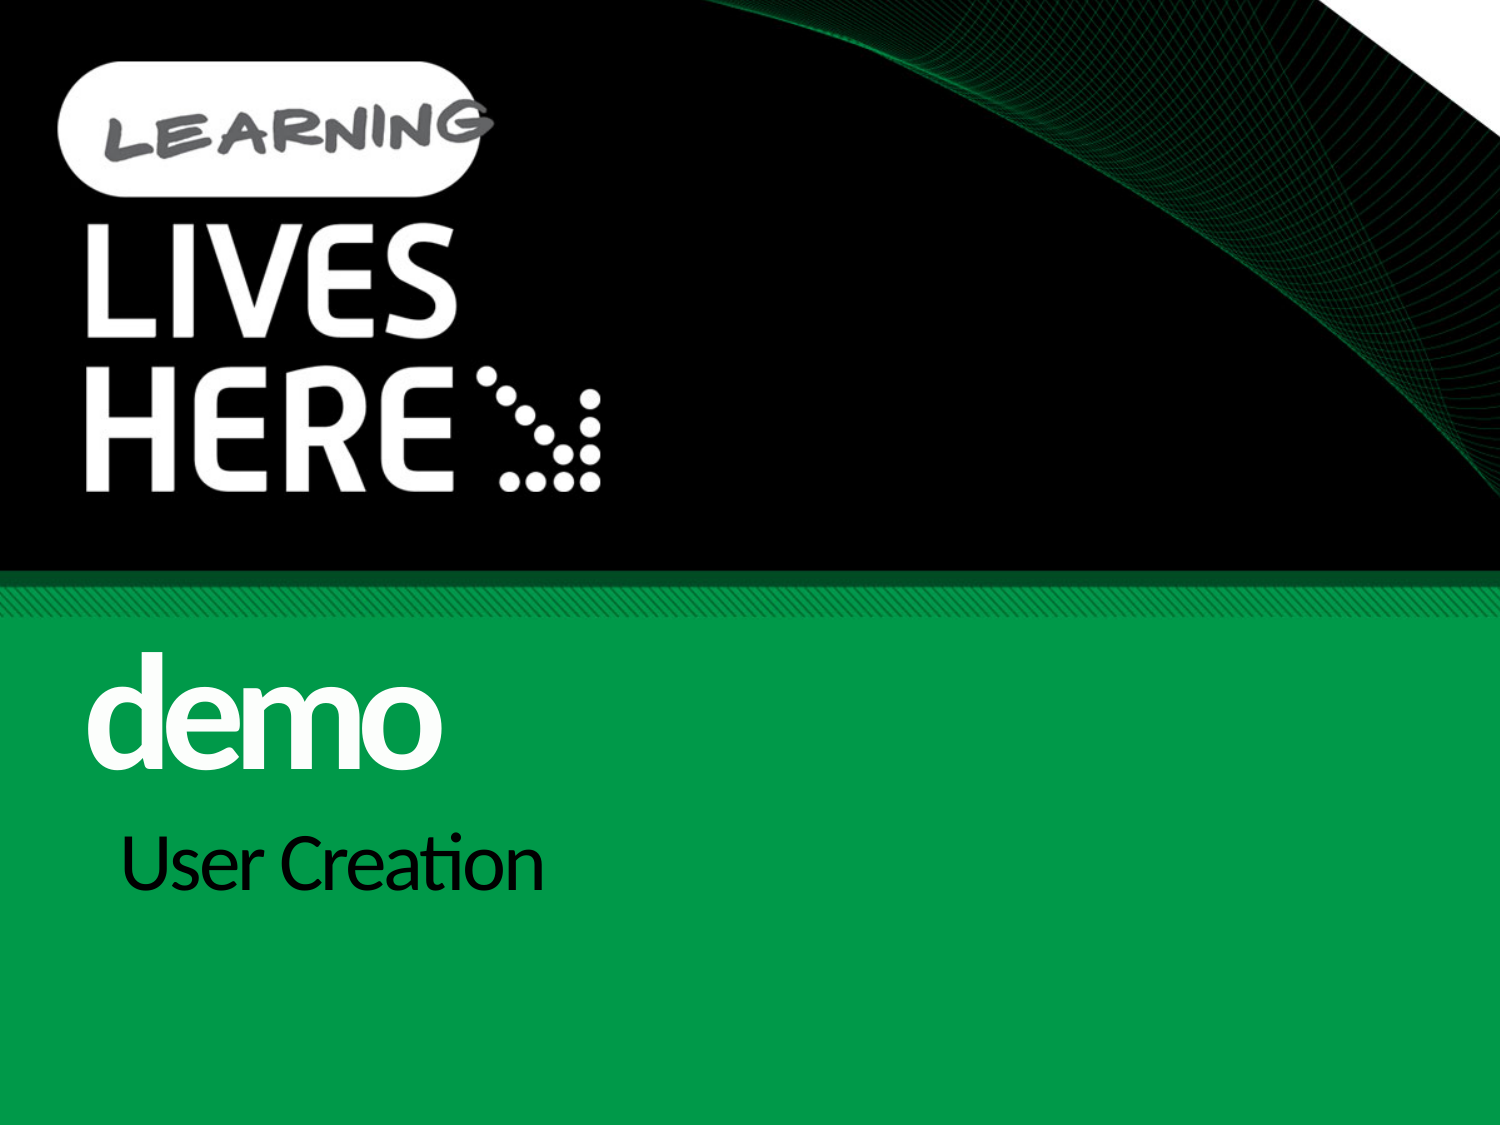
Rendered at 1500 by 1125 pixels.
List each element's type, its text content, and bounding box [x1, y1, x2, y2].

list demo [83, 625, 1344, 800]
picture [0, 0, 1500, 1125]
title User Creation [119, 818, 1375, 943]
